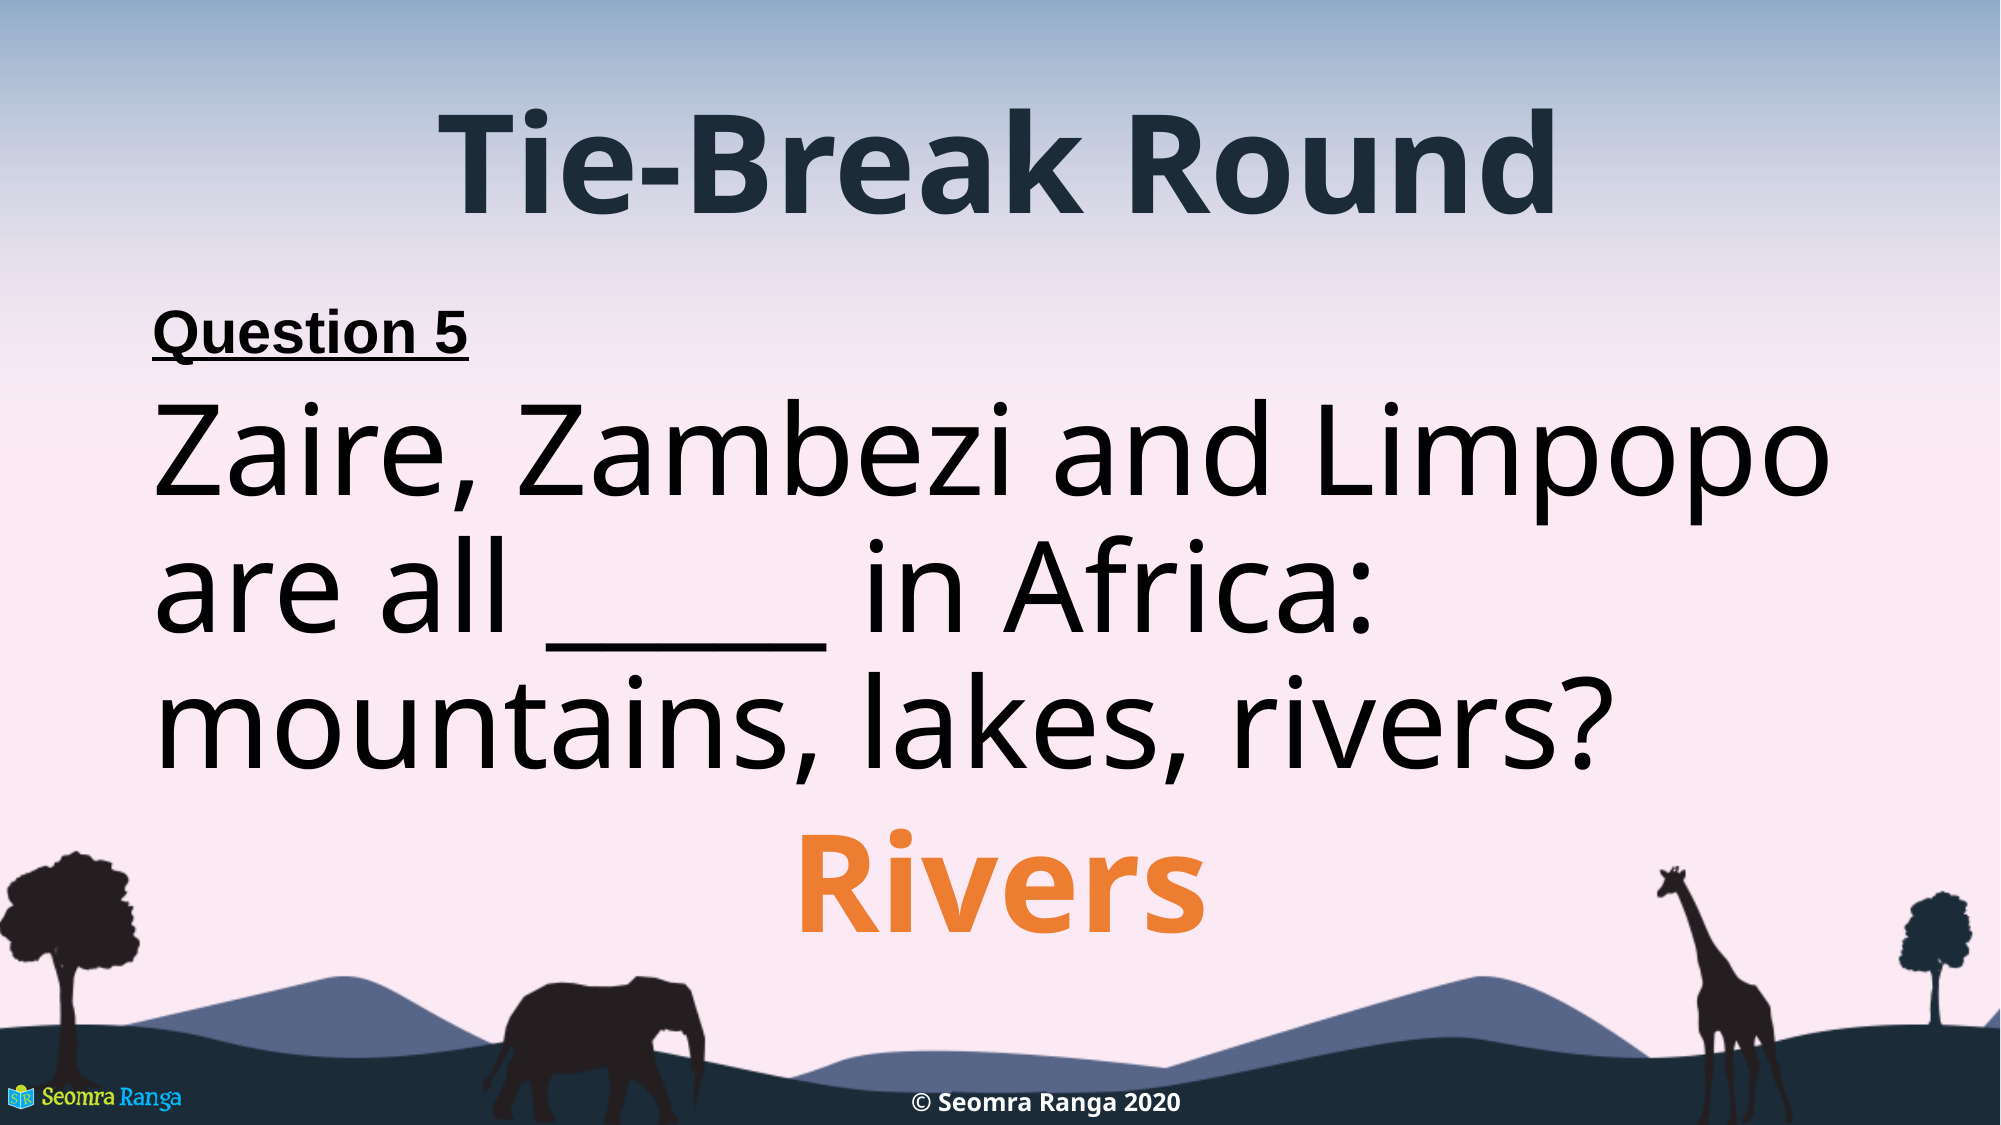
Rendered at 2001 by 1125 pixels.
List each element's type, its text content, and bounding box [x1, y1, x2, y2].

title Tie-Break Round [137, 59, 1863, 278]
picture [0, 0, 2001, 1125]
list Question 5 Zaire, Zambezi and Limpopo are all _____ in Africa: mountains, lakes, rivers? Rivers [137, 293, 1863, 1014]
text_box © Seomra Ranga 2020 www.seomraranga.com [762, 1079, 1330, 1125]
